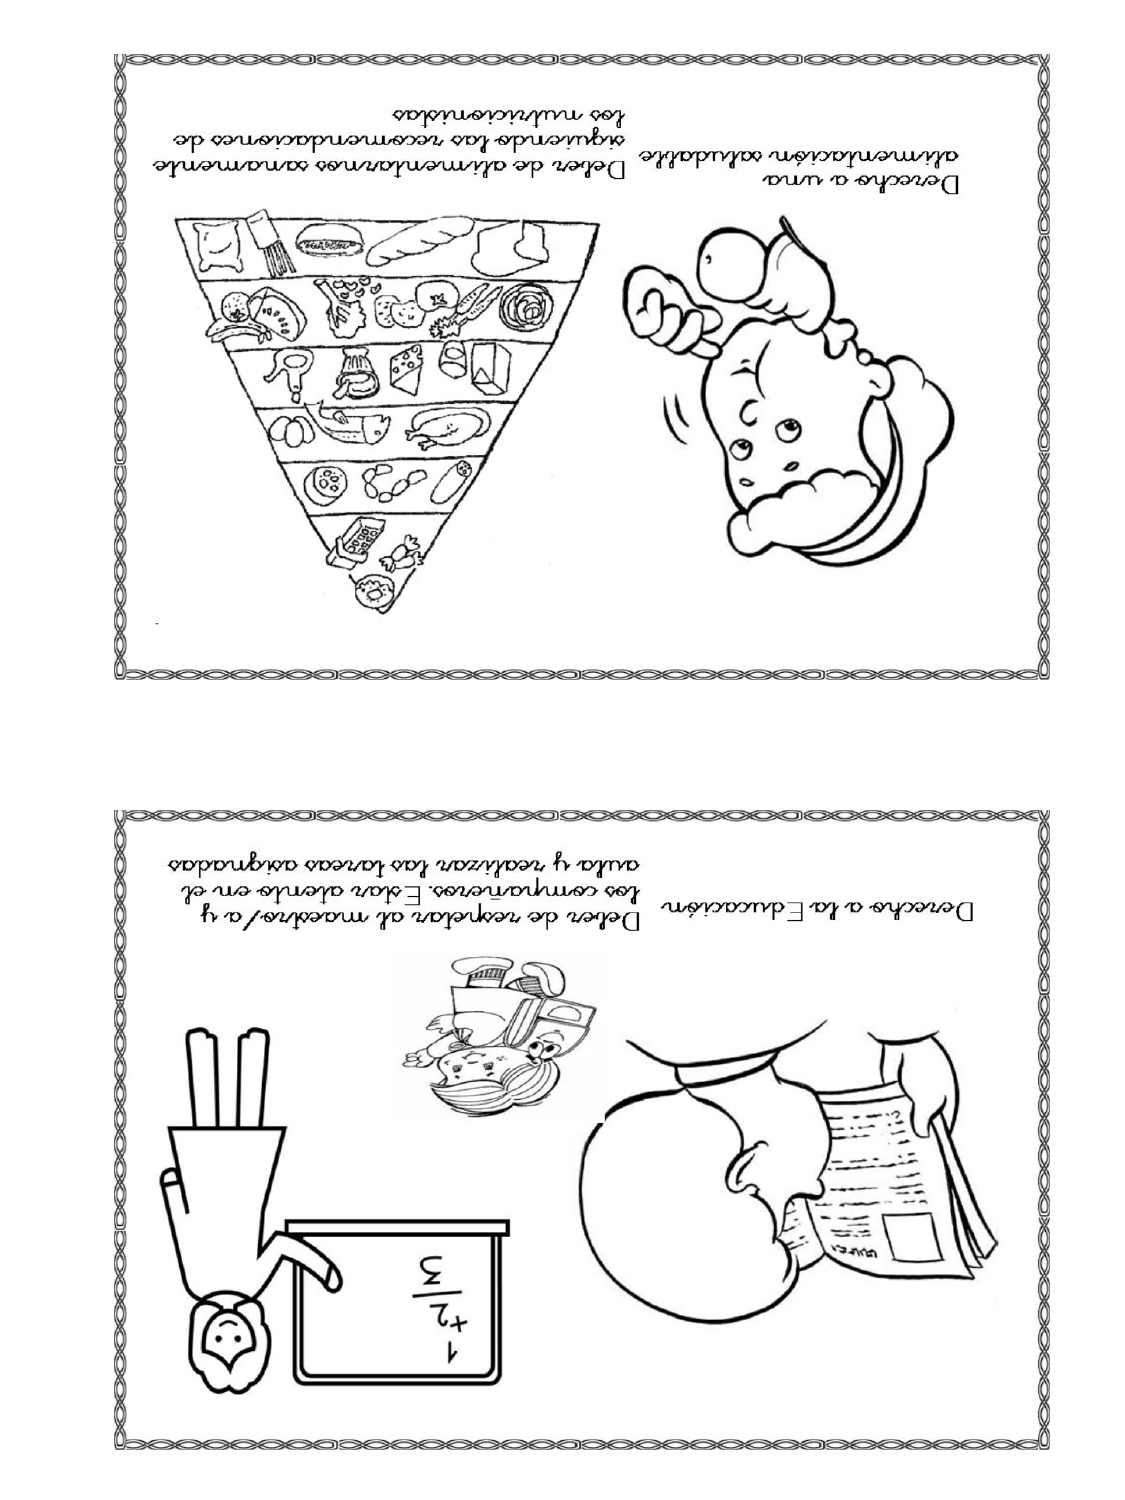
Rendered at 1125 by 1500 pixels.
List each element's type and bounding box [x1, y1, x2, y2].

picture [113, 808, 1050, 1450]
picture [113, 52, 1050, 680]
